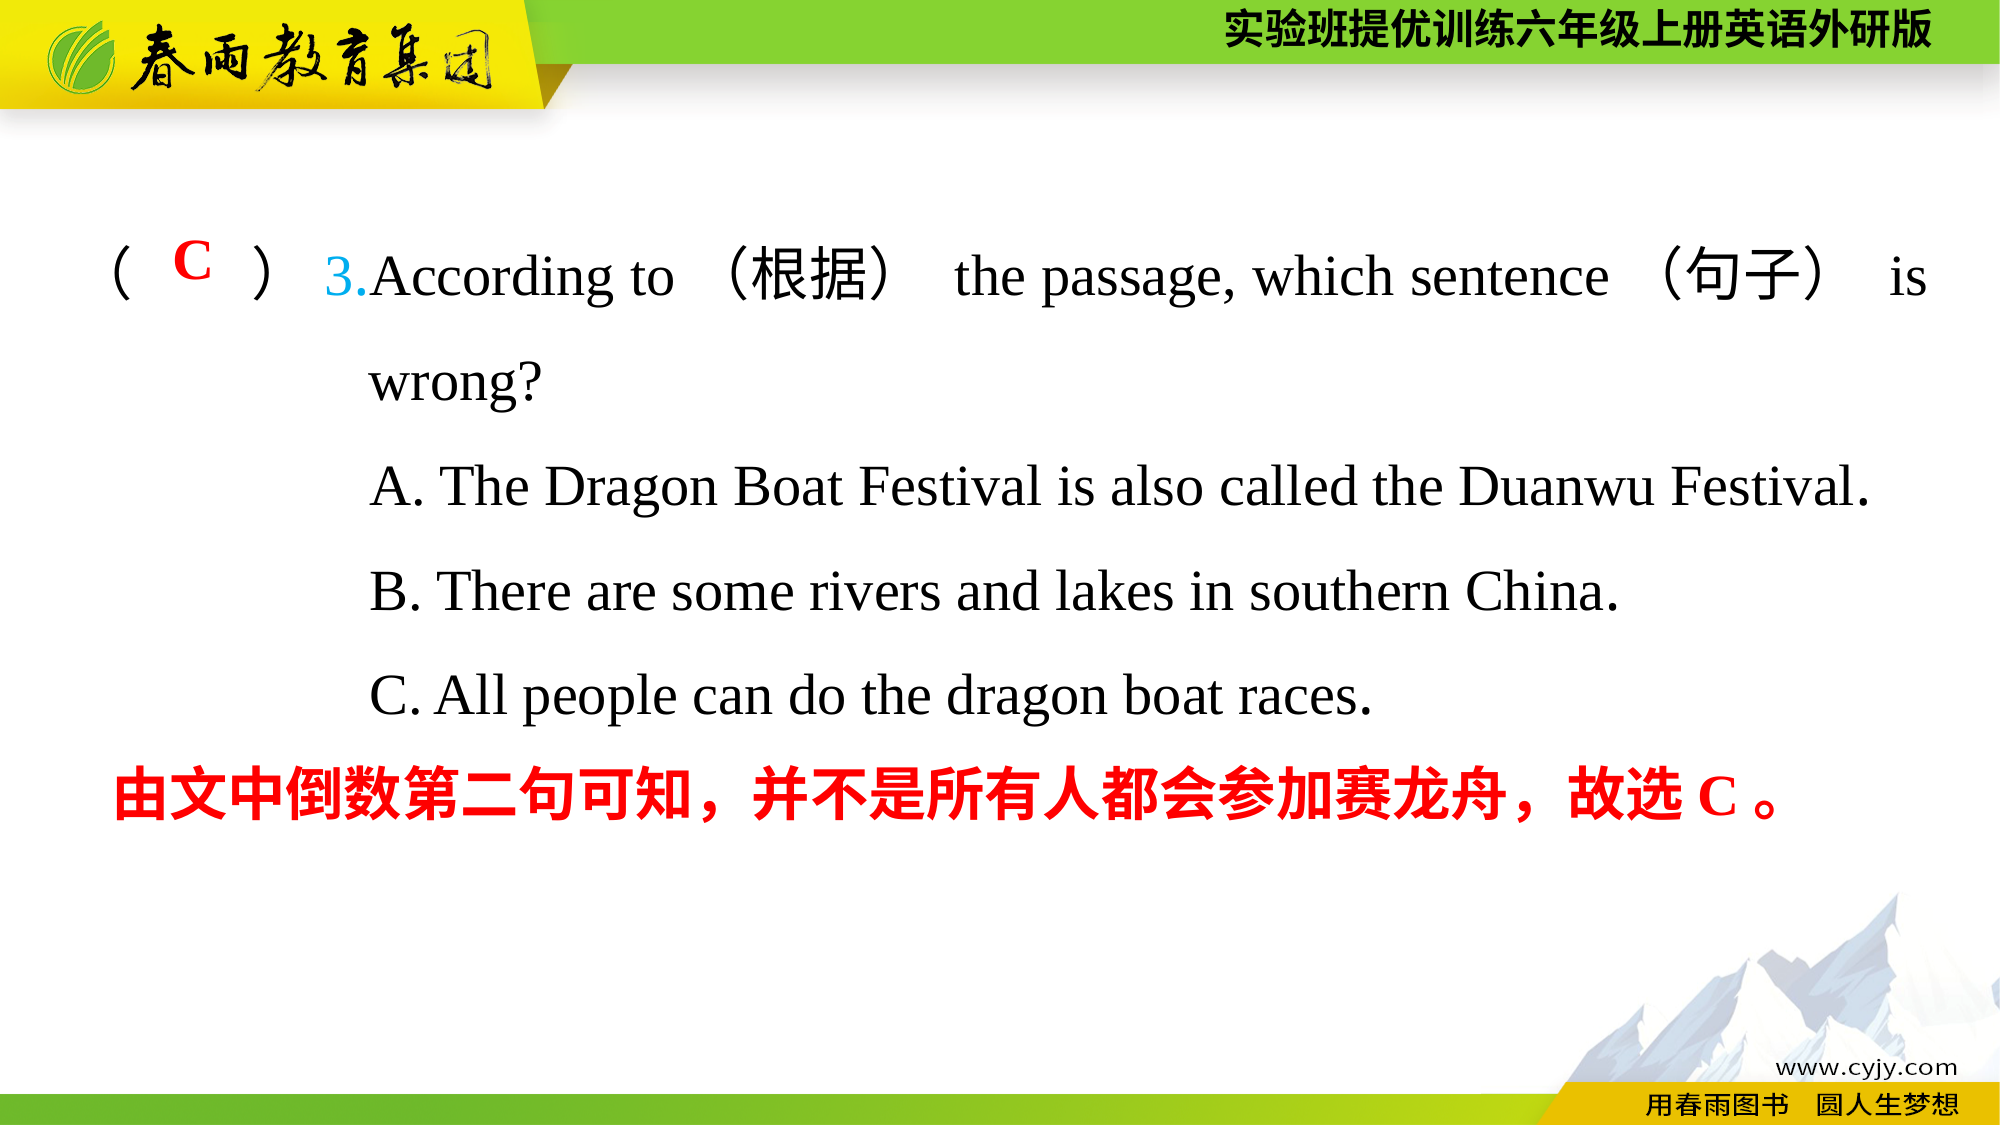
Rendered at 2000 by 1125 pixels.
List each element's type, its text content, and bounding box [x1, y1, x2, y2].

picture [0, 0, 2000, 1125]
text_box C [157, 214, 230, 299]
text_box 由文中倒数第二句可知，并不是所有人都会参加赛龙舟，故选C。 [96, 714, 1981, 835]
list （ ）3.According to（根据） the passage, which sentence（句子） is wrong? A. The Dragon Boat Festival is also called the Duanwu Festival. B. There are some rivers and lakes in southern China. C. All people can do the dragon boat races. [59, 194, 1944, 727]
